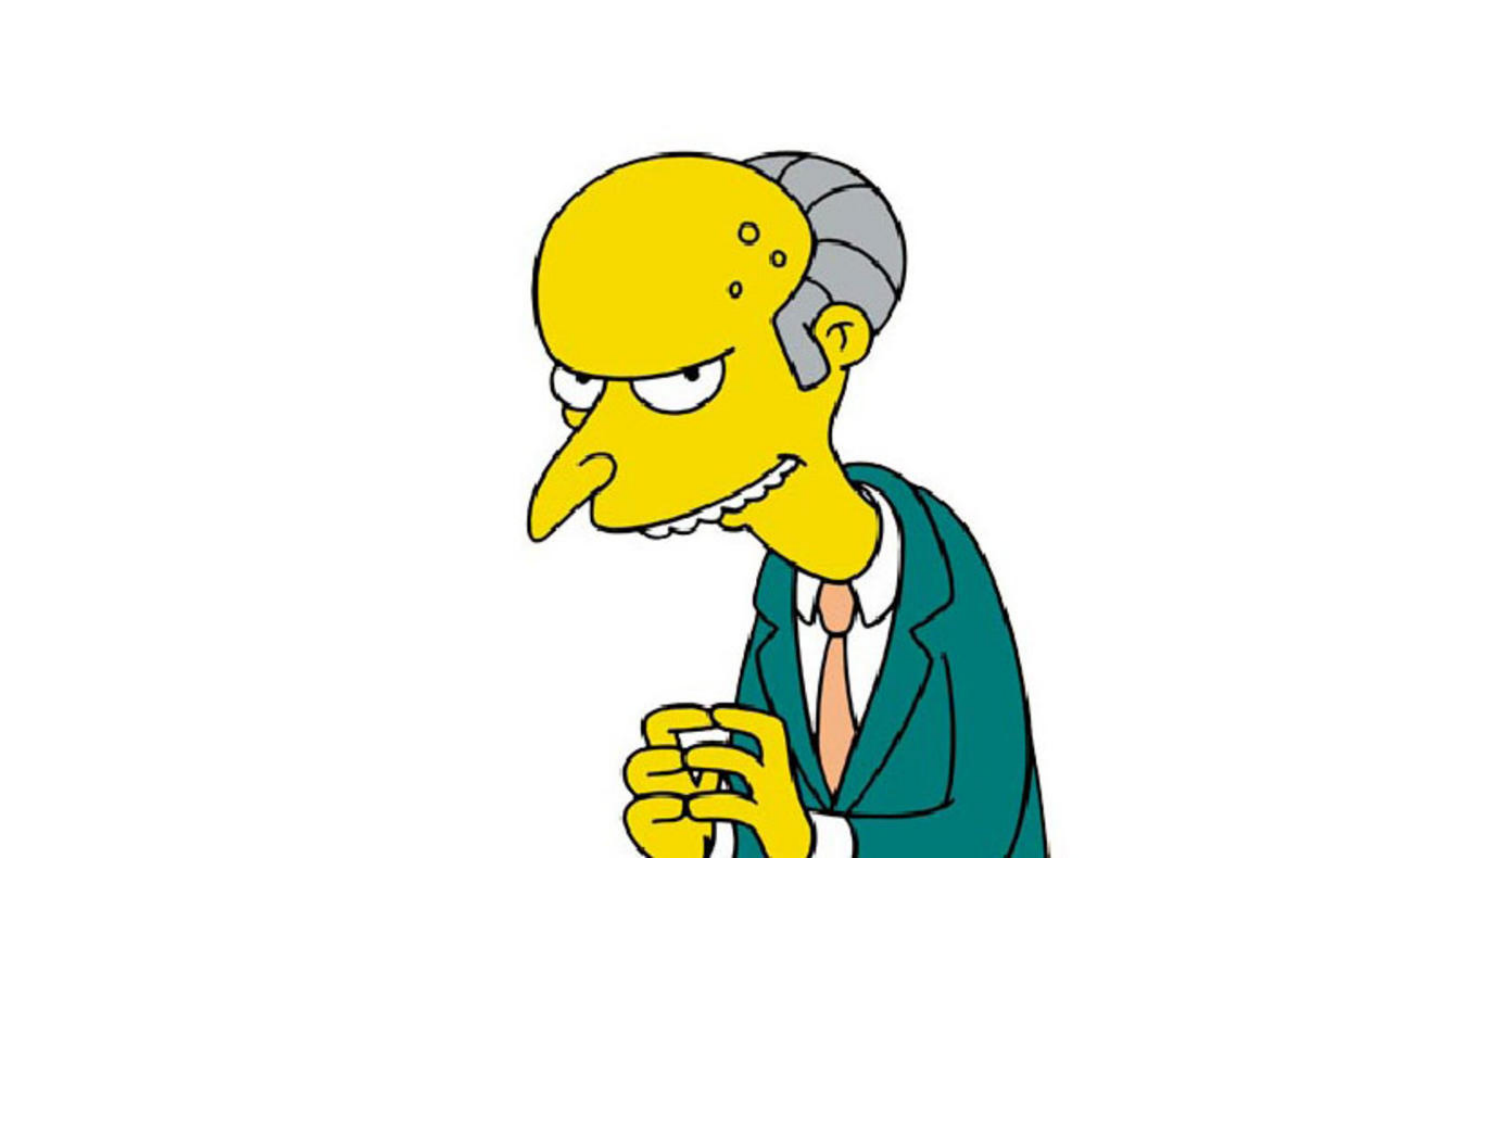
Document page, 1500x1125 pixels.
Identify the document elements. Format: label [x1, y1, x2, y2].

picture [123, 125, 1427, 858]
